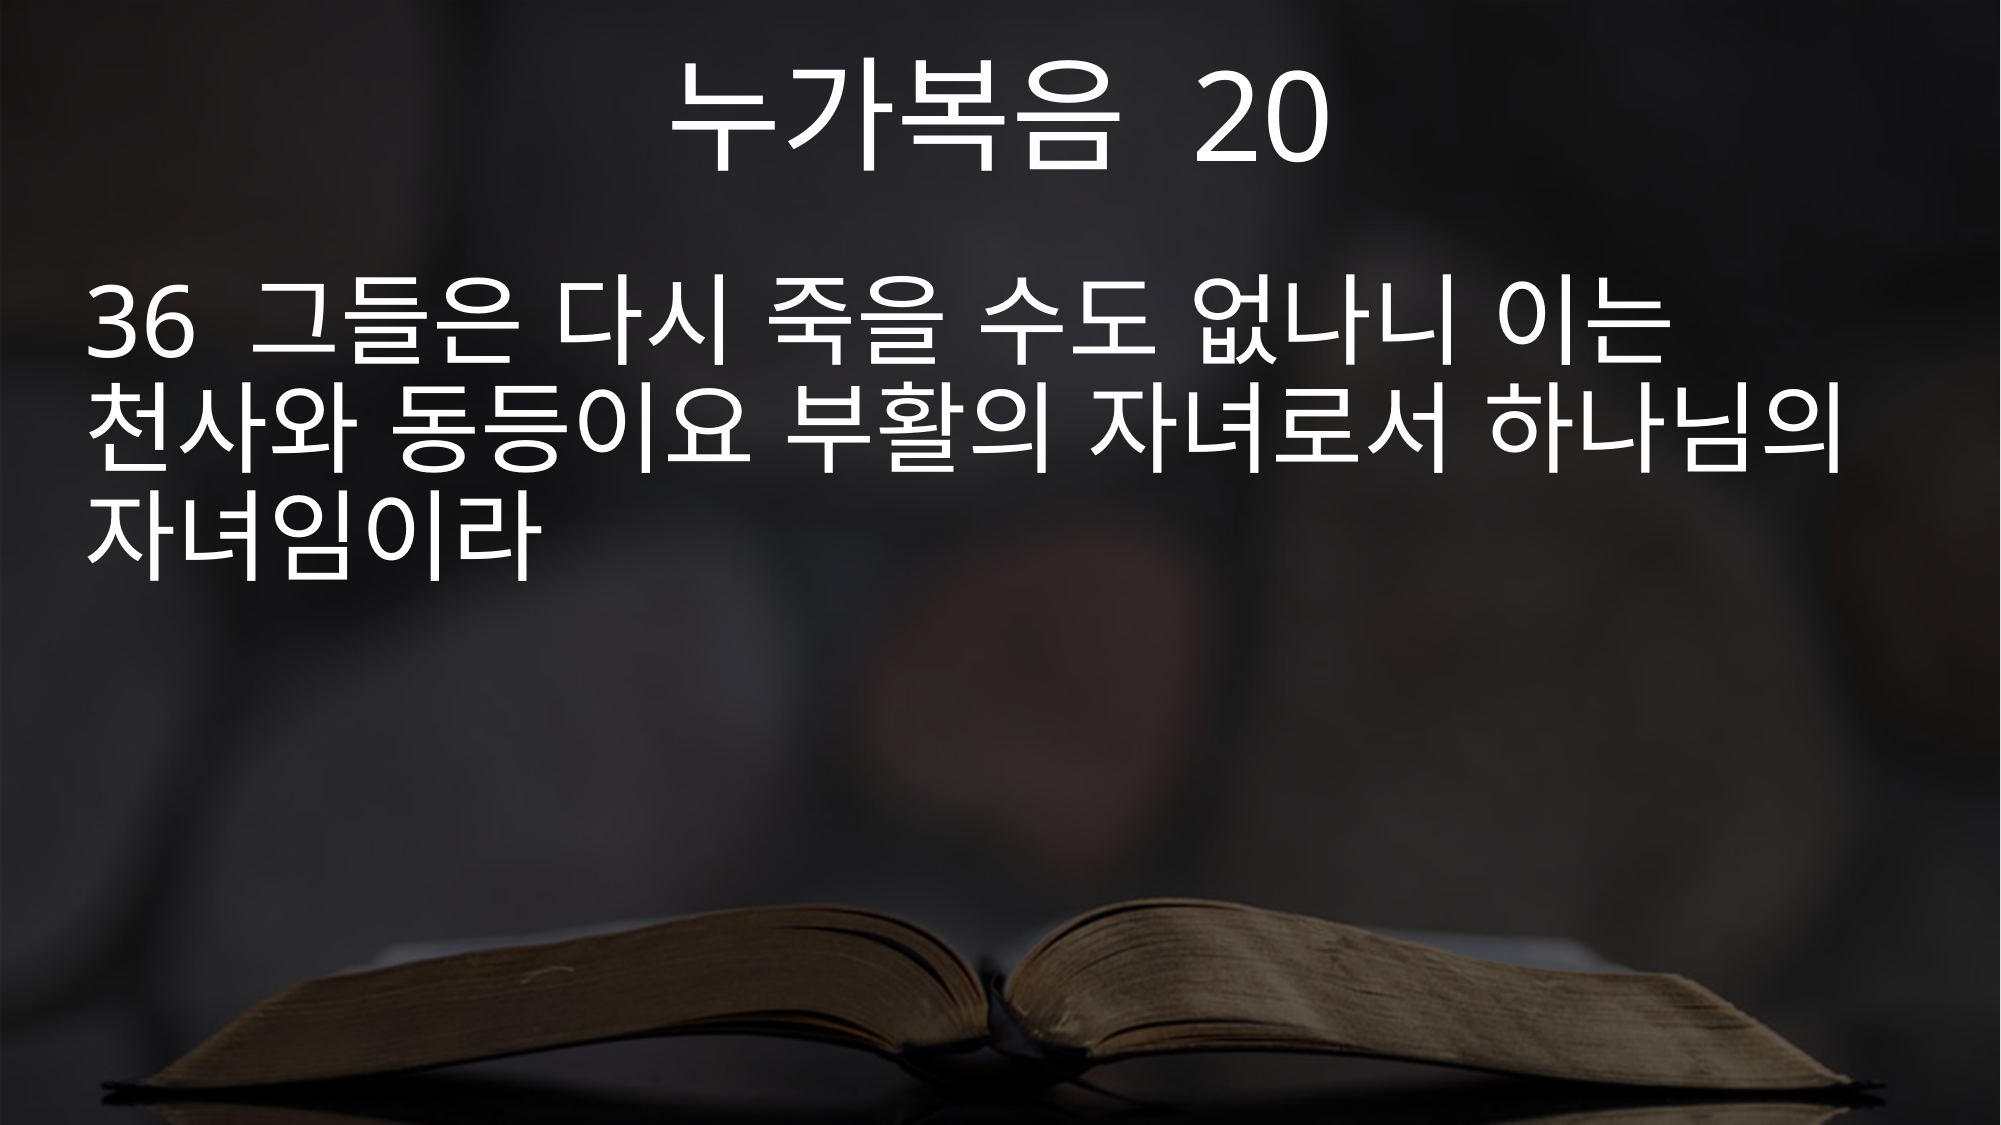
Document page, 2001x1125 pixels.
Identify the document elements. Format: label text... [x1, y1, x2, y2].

list 36 그들은 다시 죽을 수도 없나니 이는 천사와 동등이요 부활의 자녀로서 하나님의 자녀임이라 [69, 263, 1953, 423]
picture [0, 0, 2001, 1125]
footer 누가복음 20 [0, 32, 2000, 192]
